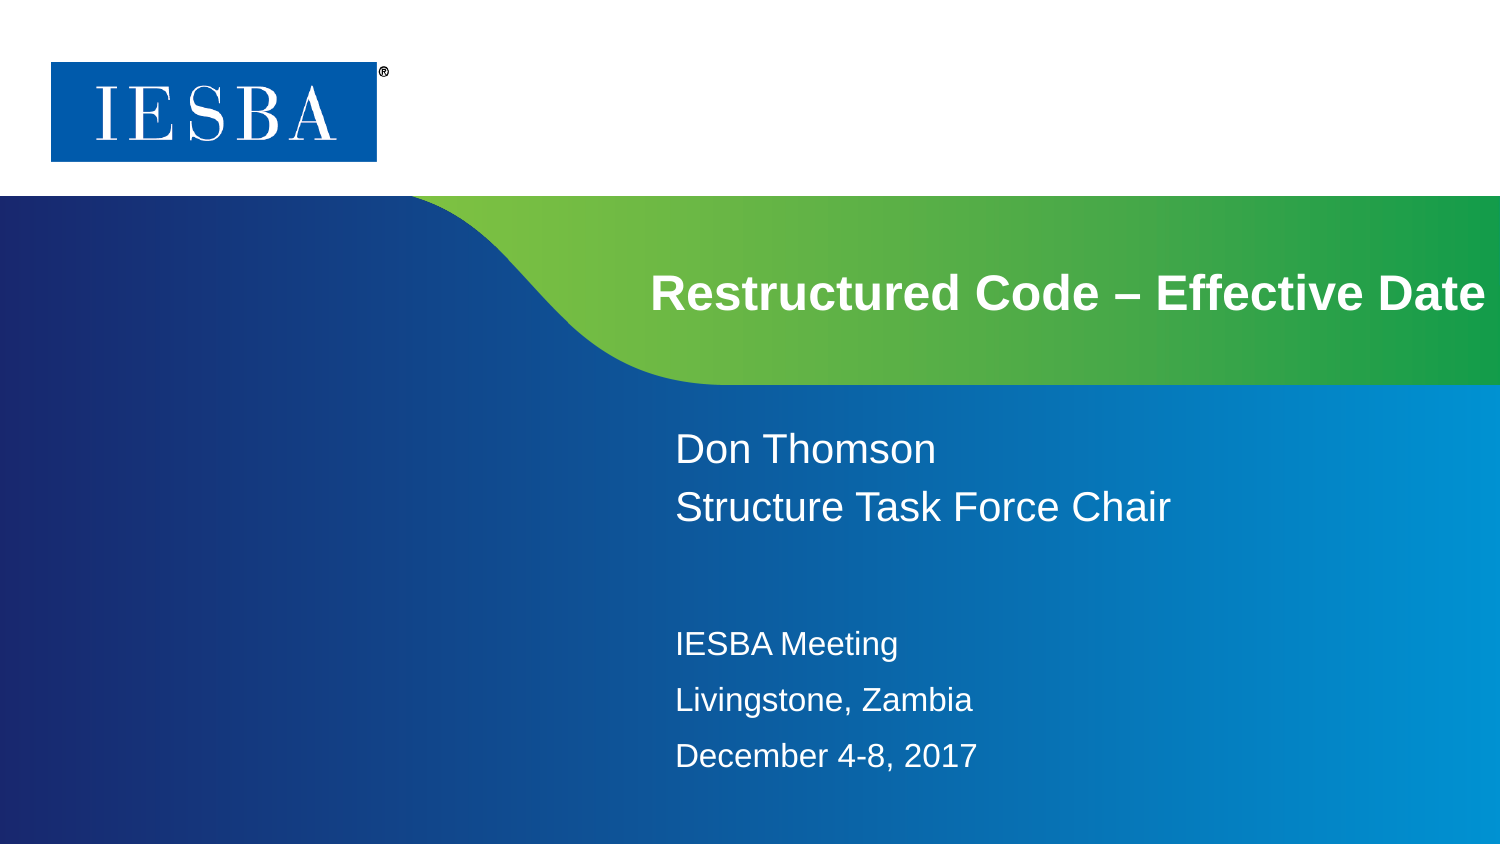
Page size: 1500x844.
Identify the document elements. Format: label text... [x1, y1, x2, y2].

subtitle IESBA Meeting Livingstone, Zambia December 4-8, 2017 [675, 621, 1475, 797]
text_box Don Thomson Structure Task Force Chair [675, 421, 1450, 602]
picture [412, 196, 1500, 385]
picture [51, 62, 389, 162]
title Restructured Code – Effective Date [650, 229, 1488, 352]
